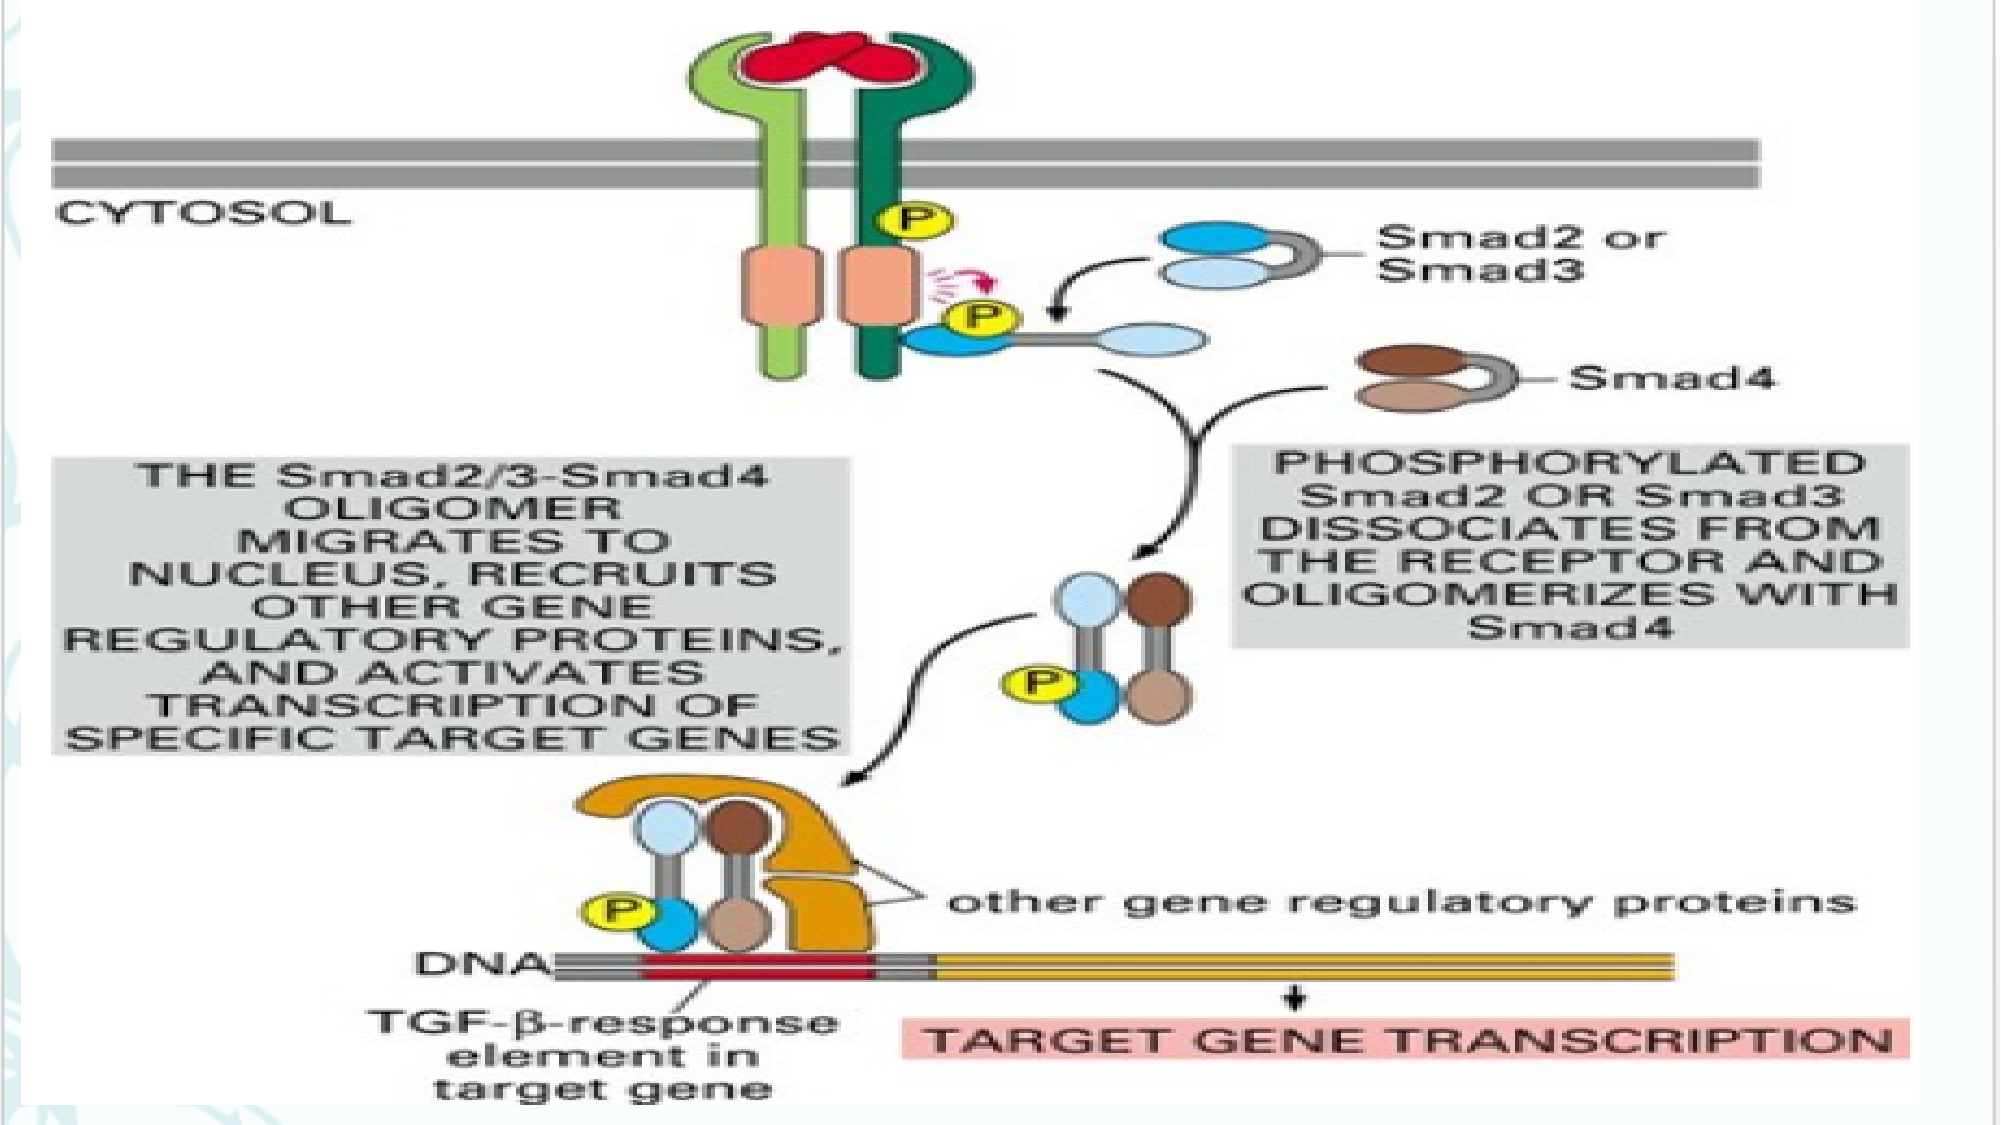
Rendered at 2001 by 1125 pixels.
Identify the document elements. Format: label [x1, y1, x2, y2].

list [21, 0, 1920, 1105]
picture [0, 0, 2001, 1125]
